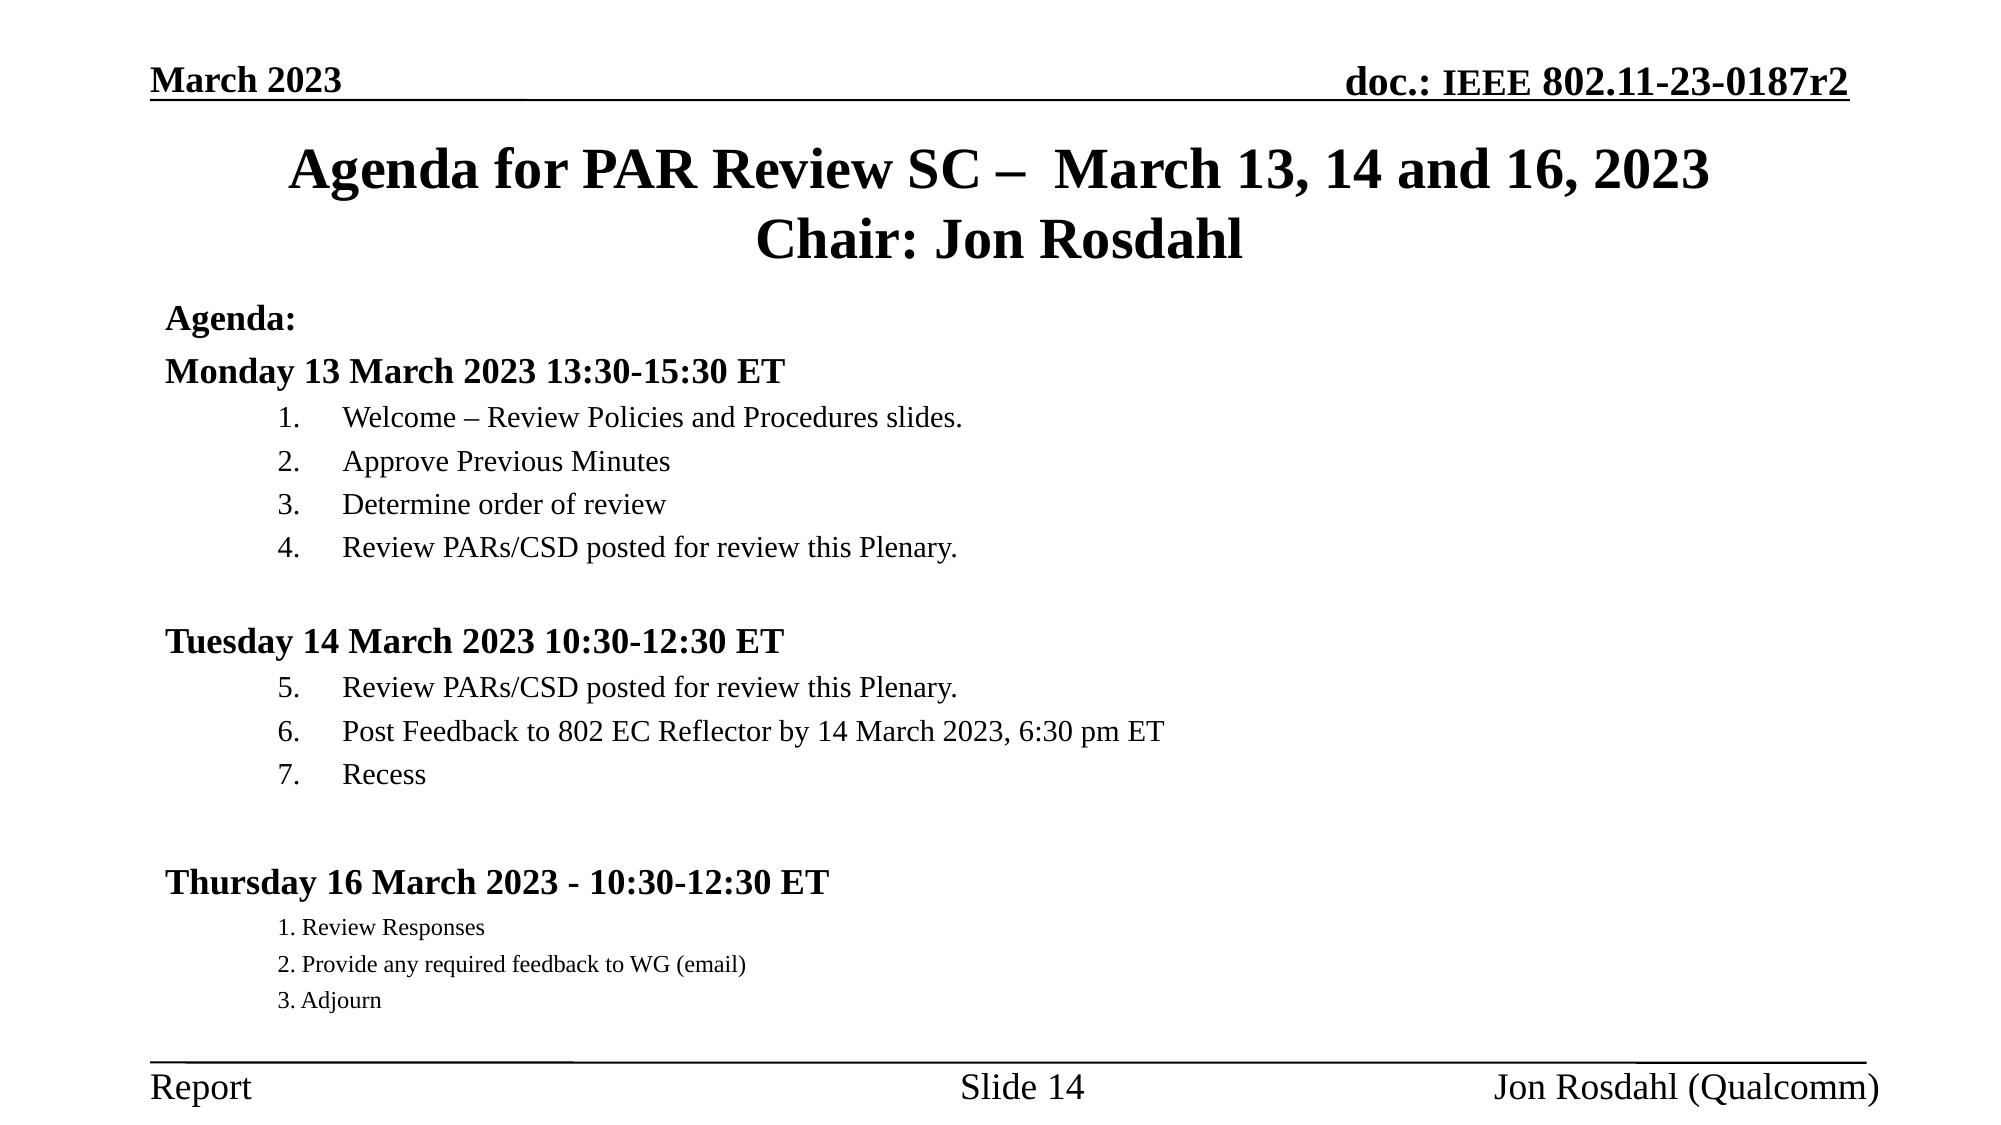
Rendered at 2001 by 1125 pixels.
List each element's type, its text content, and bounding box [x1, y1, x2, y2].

title Agenda for PAR Review SC – March 13, 14 and 16, 2023 Chair: Jon Rosdahl [149, 112, 1850, 285]
slide_number Slide 14 [950, 1061, 1095, 1125]
list Agenda: Monday 13 March 2023 13:30-15:30 ET Welcome – Review Policies and Procedures slides. Approve Previous Minutes Determine order of review Review PARs/CSD posted for review this Plenary. Tuesday 14 March 2023 10:30-12:30 ET Review PARs/CSD posted for review this Plenary. Post Feedback to 802 EC Reflector by 14 March 2023, 6:30 pm ET Recess Thursday 16 March 2023 - 10:30-12:30 ET 1. Review Responses 2. Provide any required feedback to WG (email) 3. Adjourn [149, 285, 1850, 1024]
footer Jon Rosdahl (Qualcomm) [1436, 1061, 1881, 1108]
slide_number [149, 49, 431, 100]
text_box Draft Agenda: [373, 210, 835, 286]
